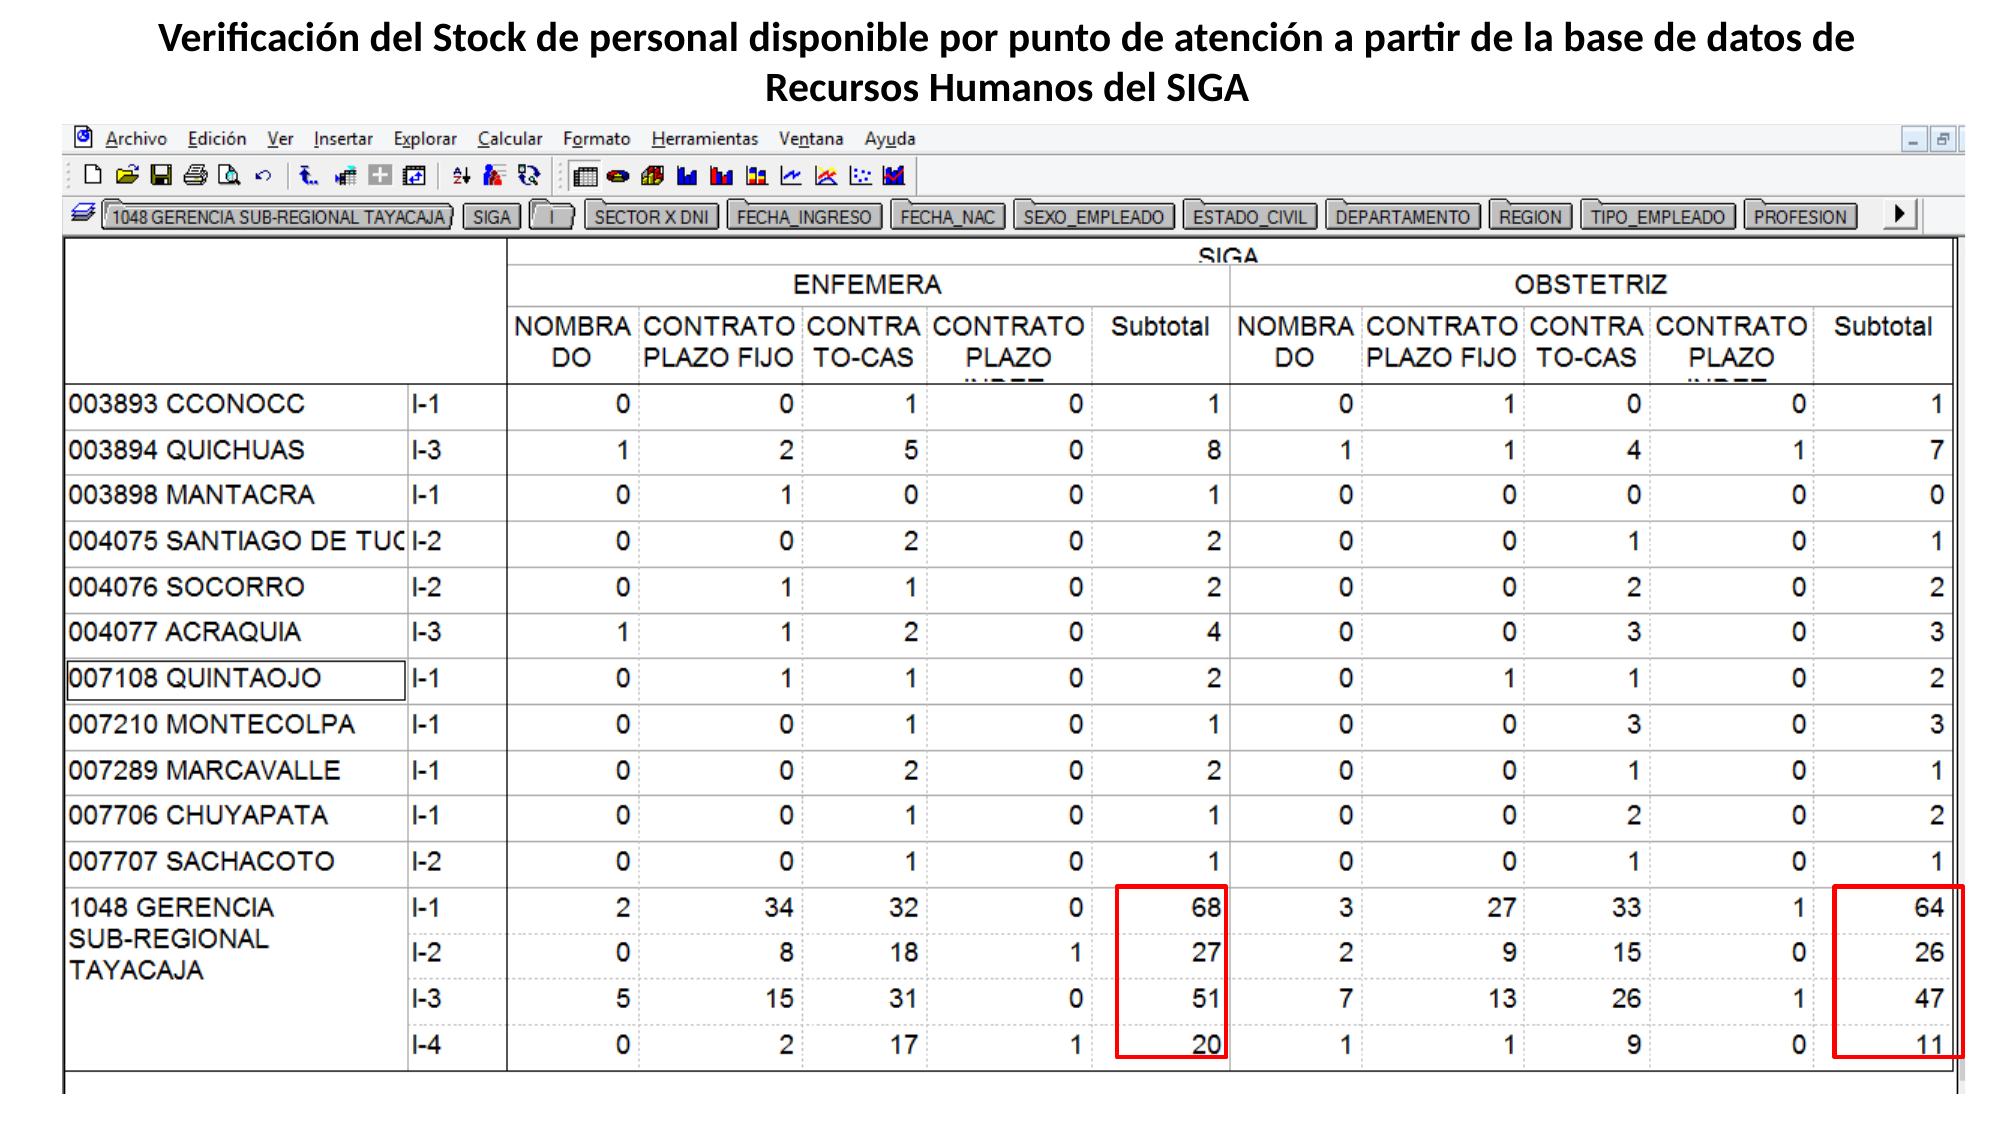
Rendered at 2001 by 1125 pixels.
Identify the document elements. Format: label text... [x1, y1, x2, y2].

text_box Verificación del Stock de personal disponible por punto de atención a partir de la base de datos de Recursos Humanos del SIGA [77, 2, 1938, 117]
picture [61, 123, 1966, 1095]
